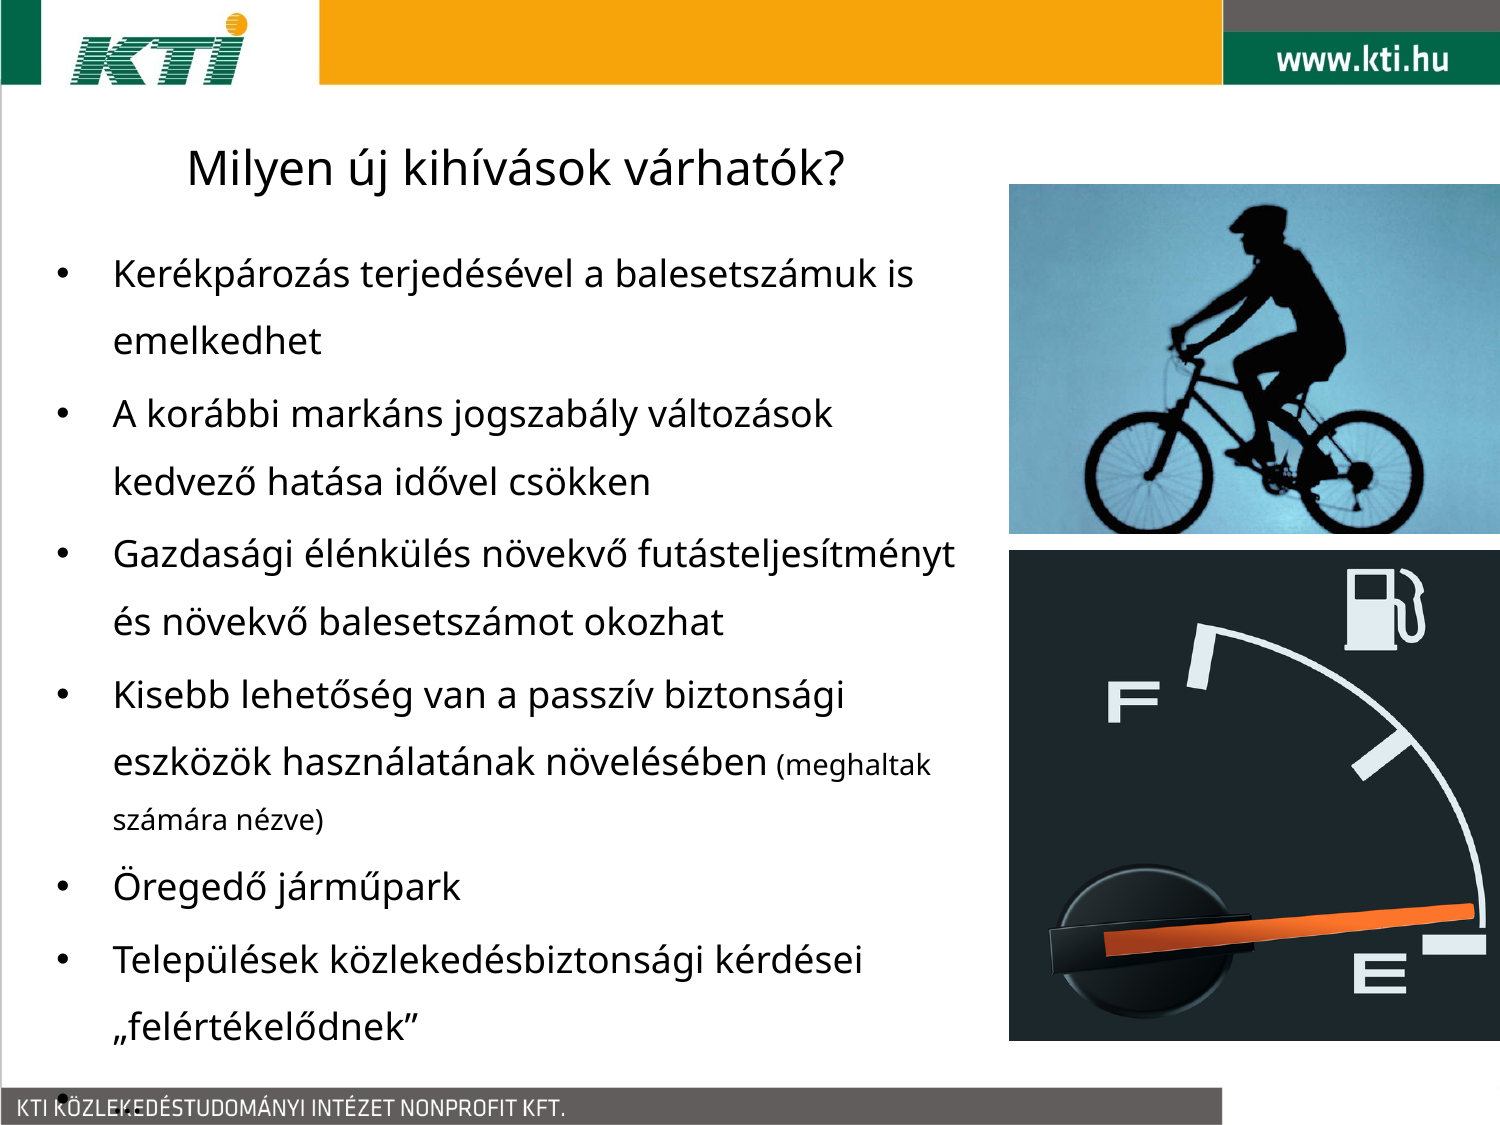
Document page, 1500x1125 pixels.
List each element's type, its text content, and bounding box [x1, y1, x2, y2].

list Milyen új kihívások várhatók? [170, 101, 869, 219]
picture [0, 0, 1500, 1125]
text_box Kerékpározás terjedésével a balesetszámuk is emelkedhet A korábbi markáns jogszabály változások kedvező hatása idővel csökken Gazdasági élénkülés növekvő futásteljesítményt és növekvő balesetszámot okozhat Kisebb lehetőség van a passzív biztonsági eszközök használatának növelésében (meghaltak számára nézve) Öregedő járműpark Települések közlekedésbiztonsági kérdései „felértékelődnek” … [41, 219, 987, 823]
